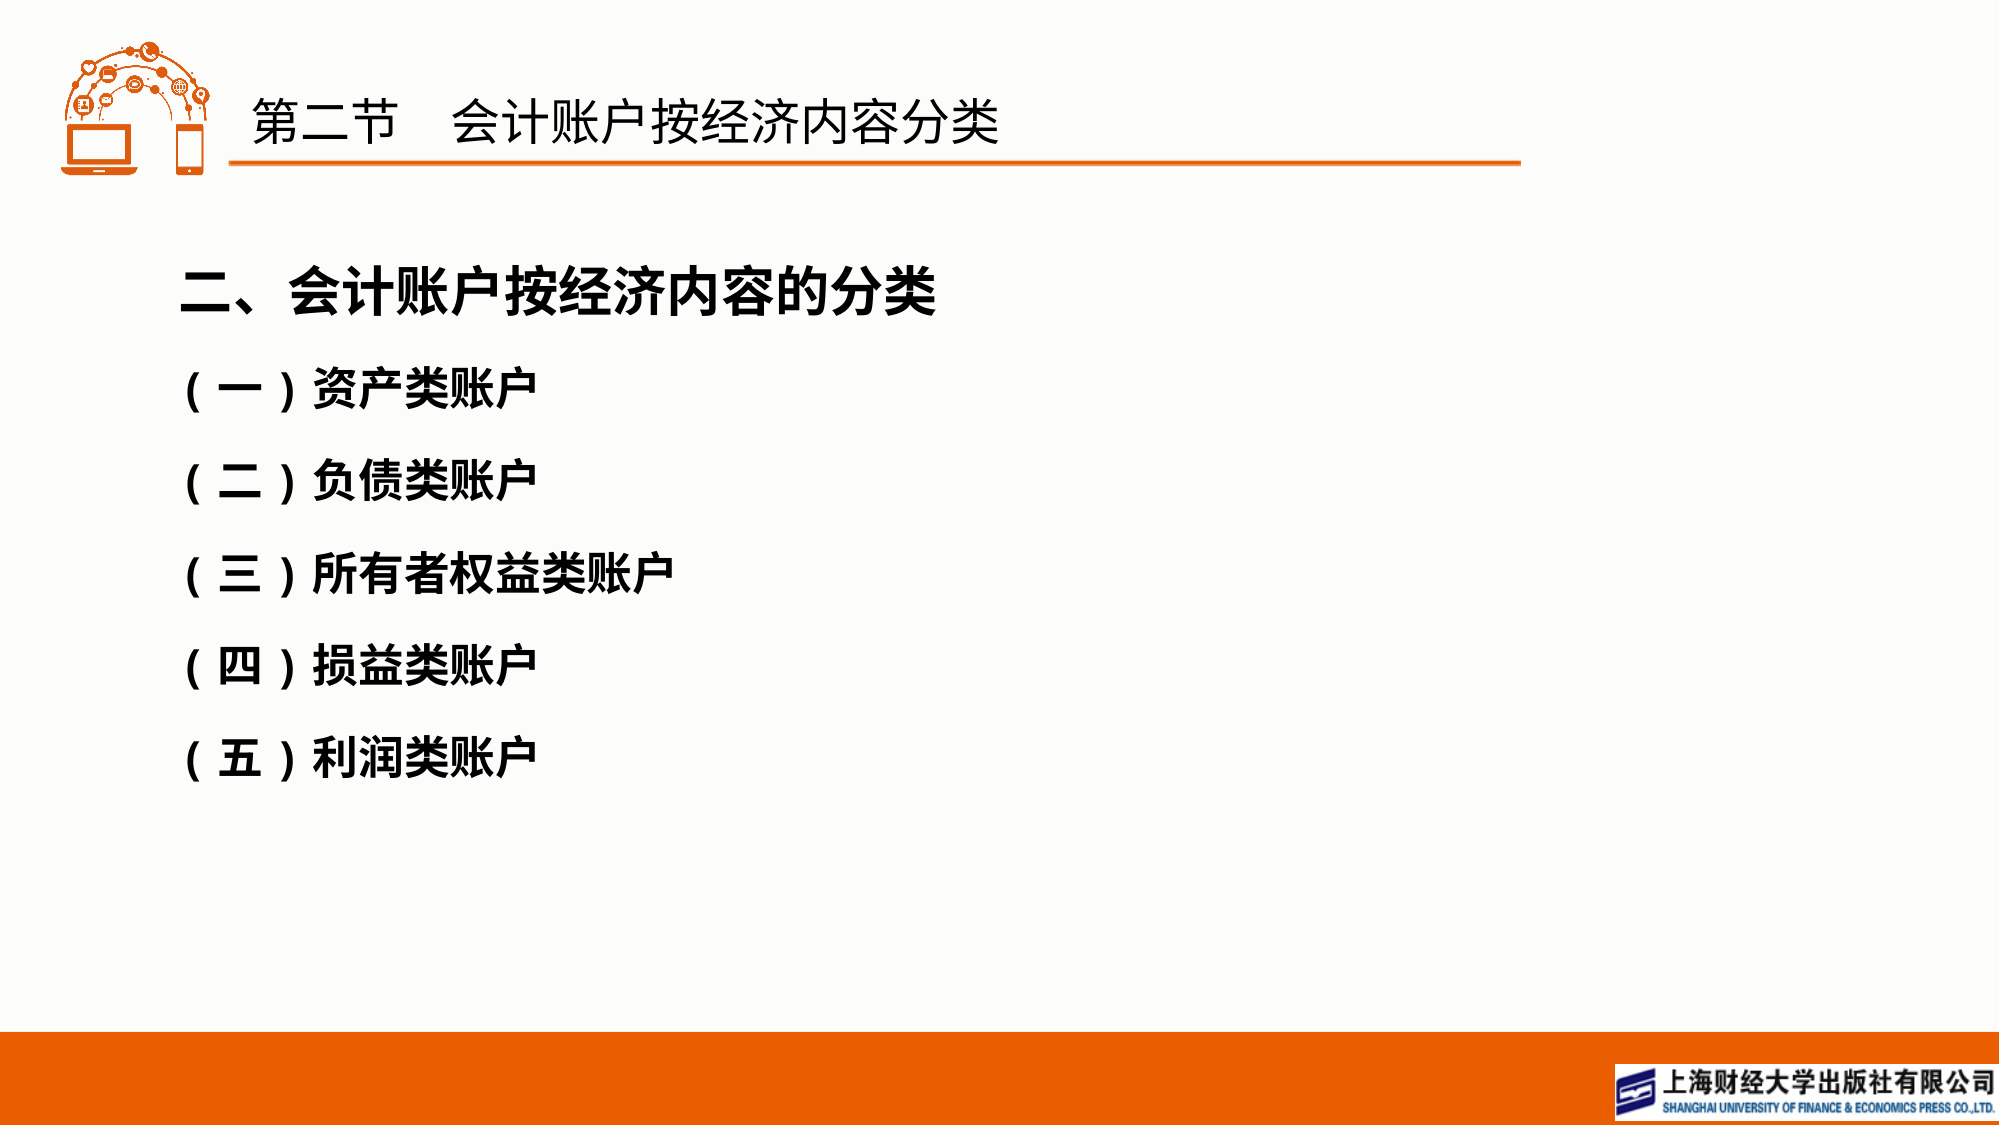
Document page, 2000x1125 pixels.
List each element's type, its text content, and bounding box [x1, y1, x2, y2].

list 二、会计账户按经济内容的分类 (一)资产类账户 (二)负债类账户 (三)所有者权益类账户 (四)损益类账户 (五)利润类账户 [163, 227, 1850, 1049]
picture [0, 0, 2000, 1125]
title 第二节 会计账户按经济内容分类 [235, 82, 1605, 189]
